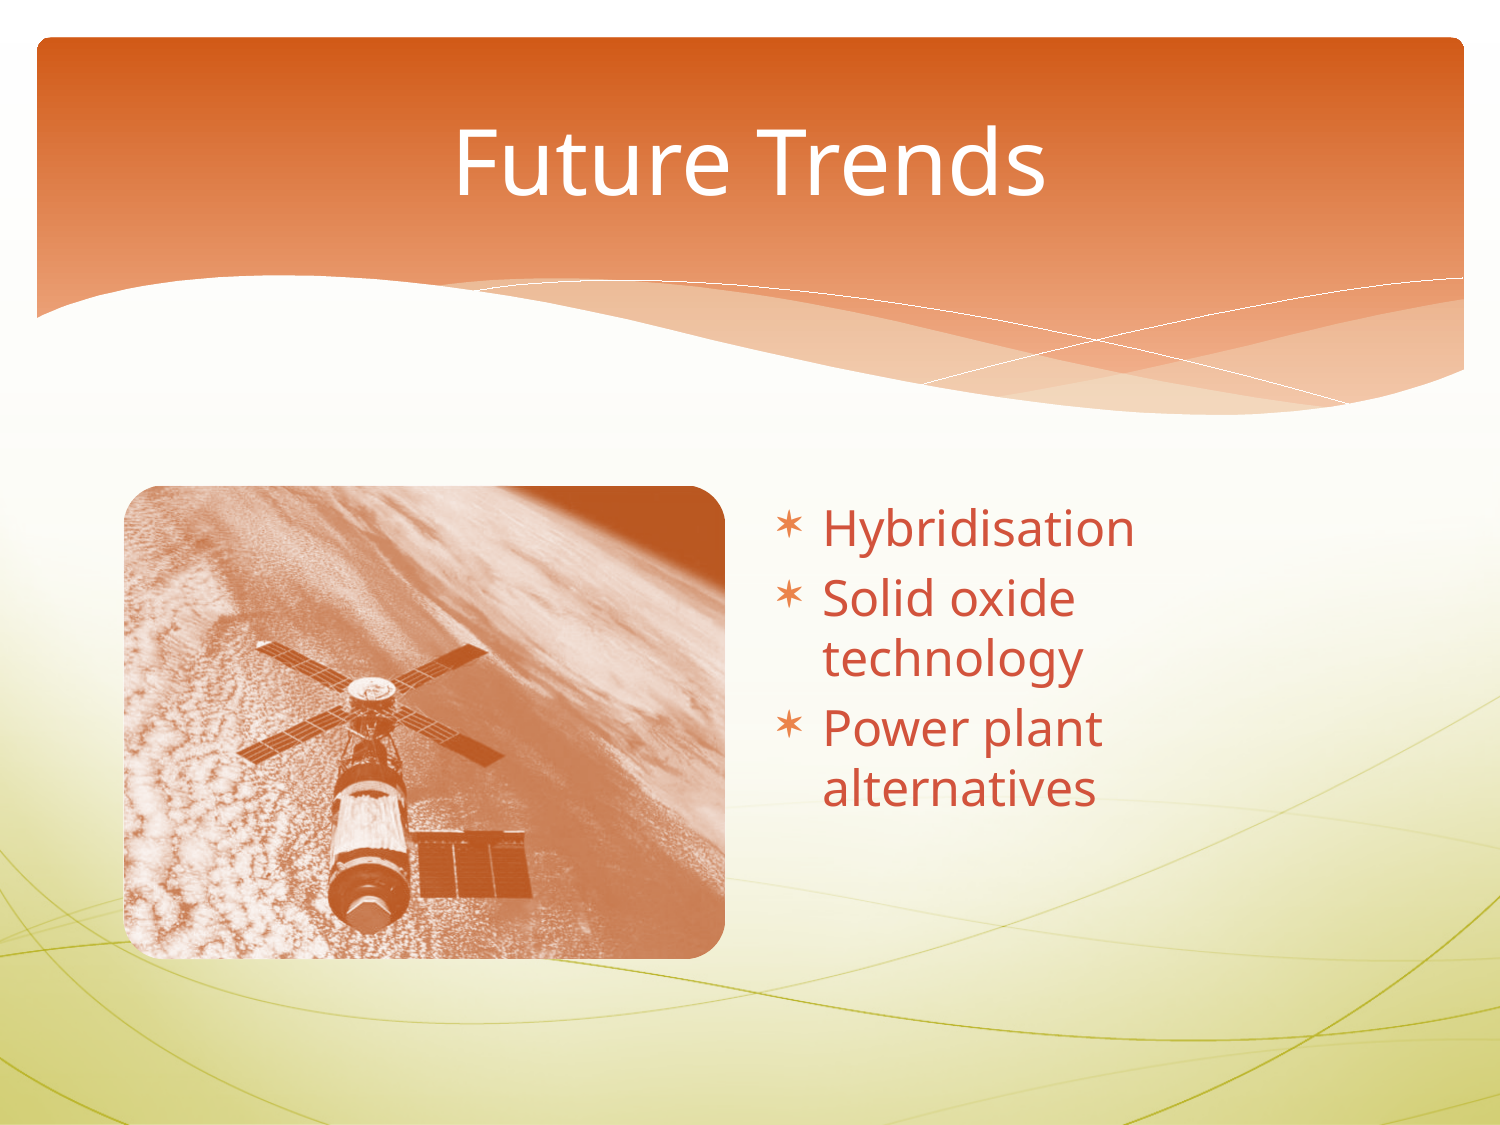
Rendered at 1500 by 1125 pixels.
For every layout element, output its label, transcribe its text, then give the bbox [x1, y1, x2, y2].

list Hybridisation Solid oxide technology Power plant alternatives [761, 488, 1311, 962]
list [123, 484, 726, 960]
title Future Trends [75, 55, 1425, 261]
